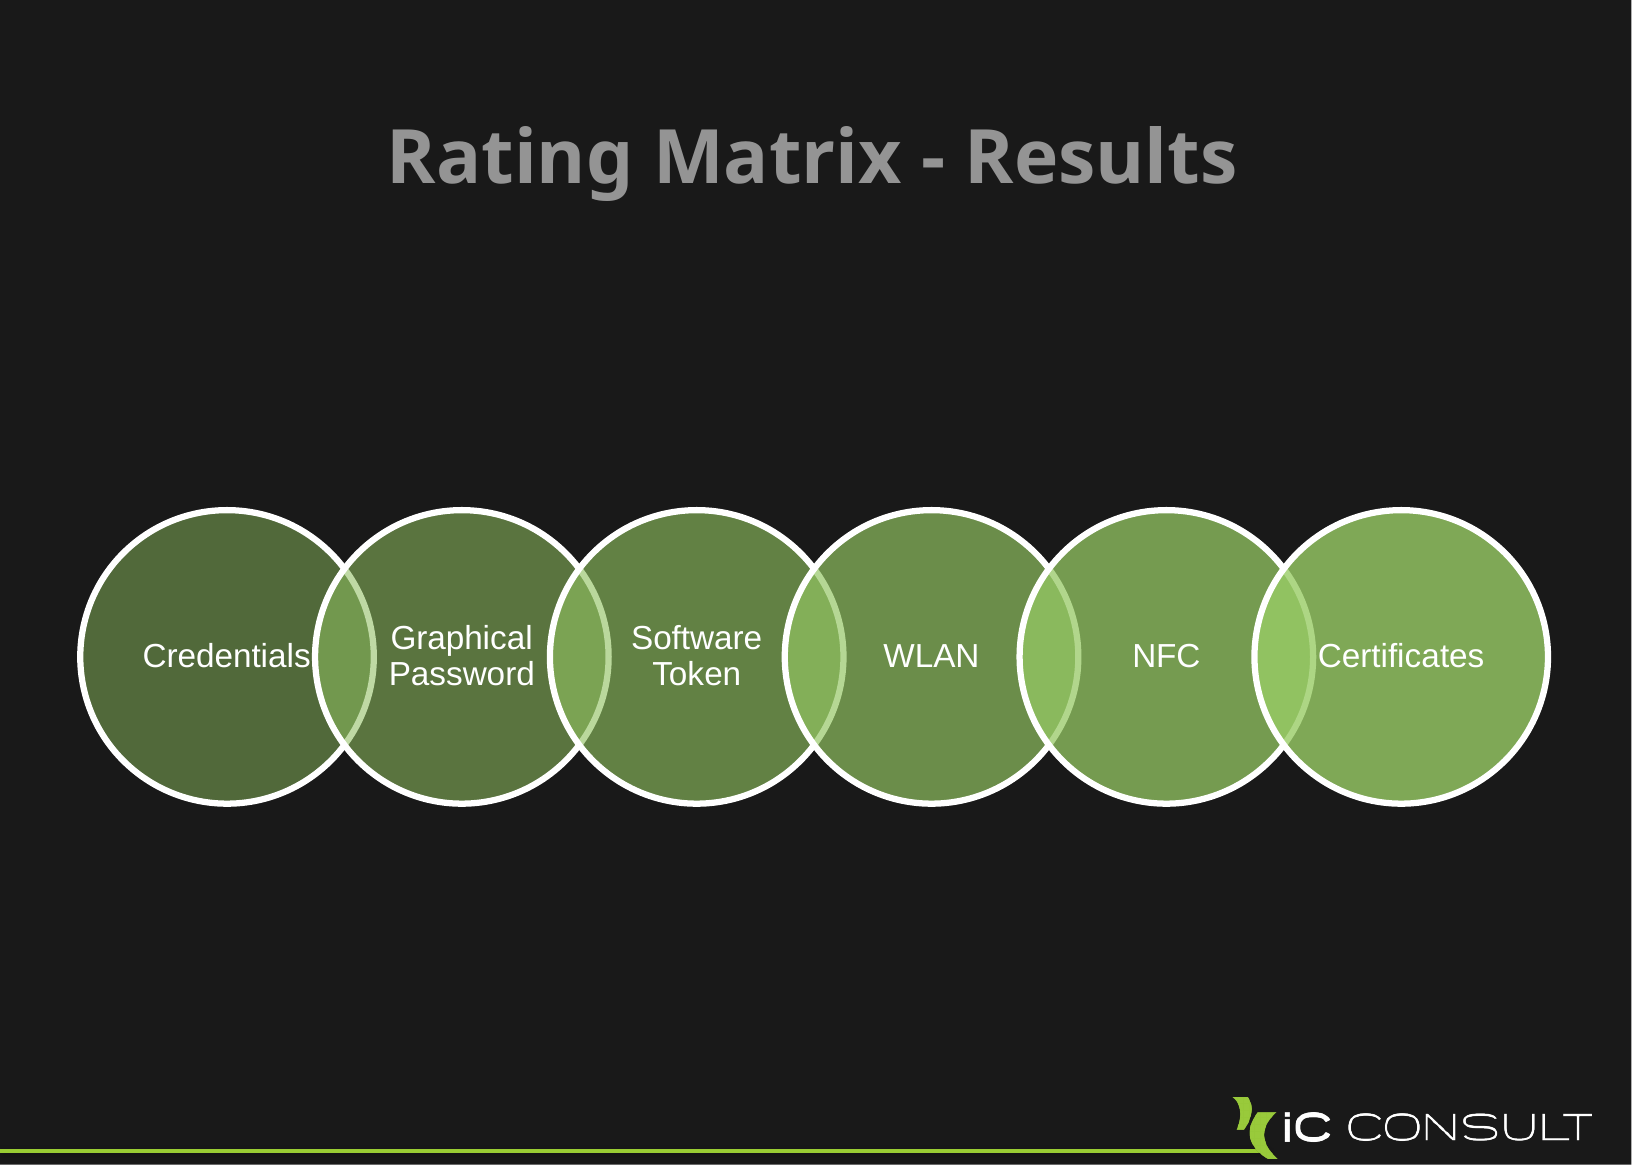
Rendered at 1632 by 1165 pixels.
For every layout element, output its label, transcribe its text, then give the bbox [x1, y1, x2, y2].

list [79, 272, 1549, 1042]
title Rating Matrix - Results [78, 66, 1547, 242]
